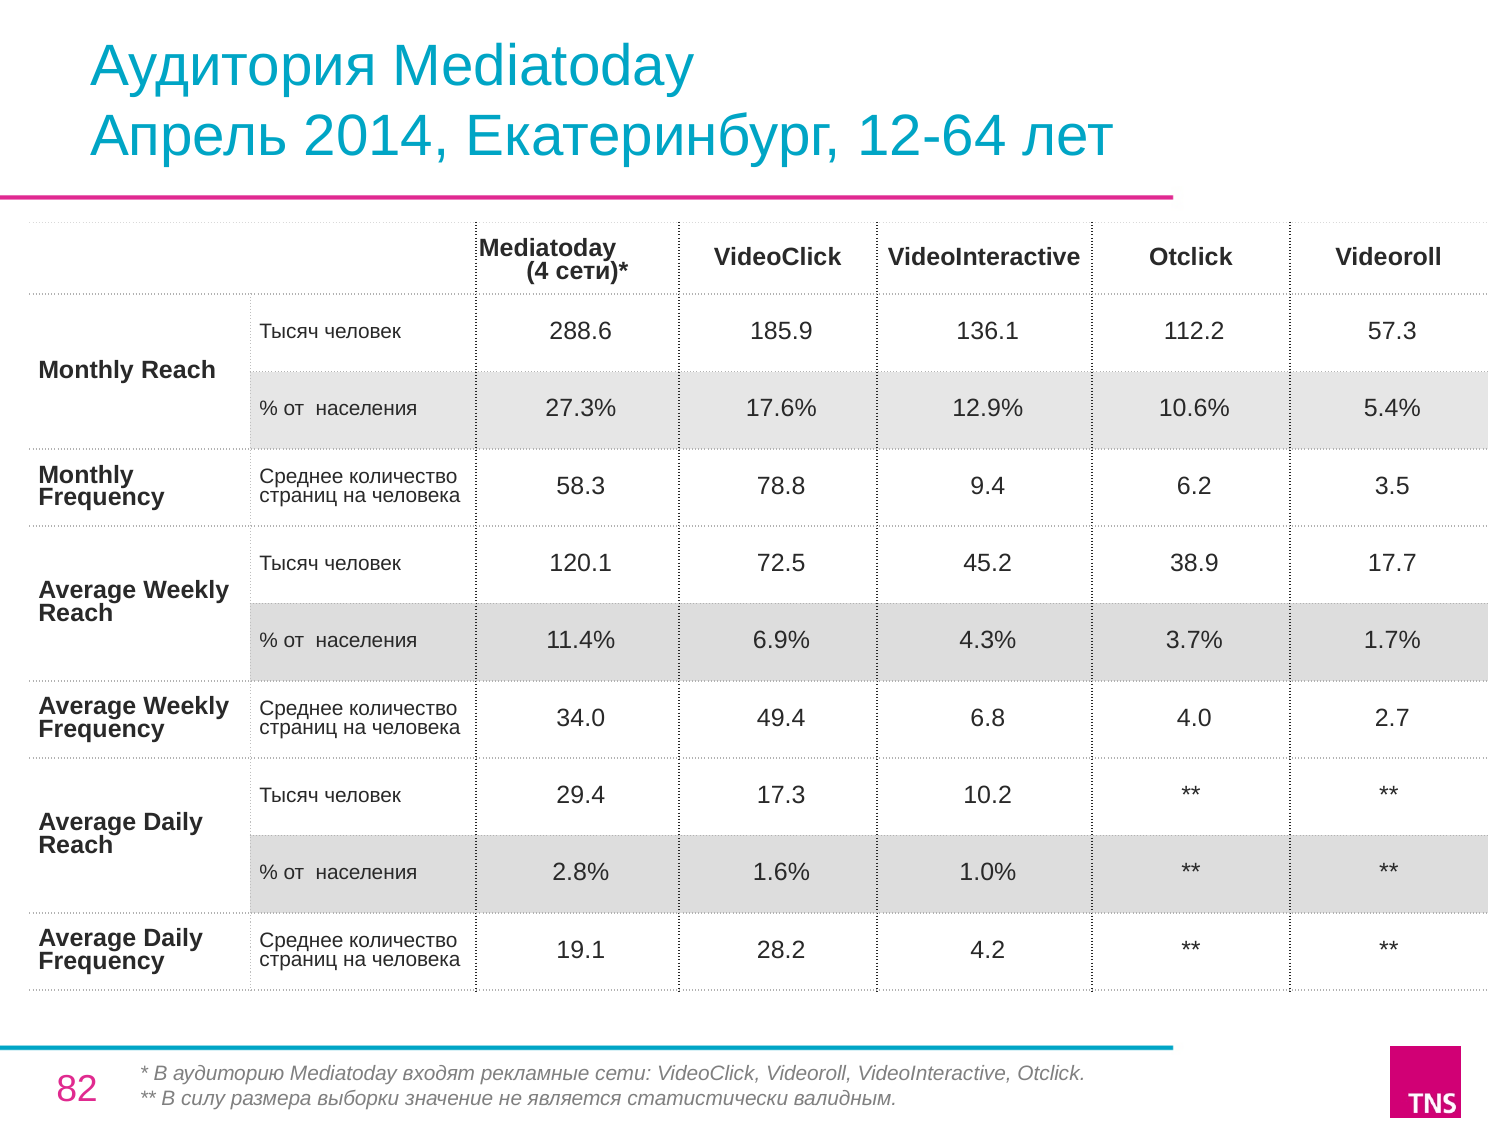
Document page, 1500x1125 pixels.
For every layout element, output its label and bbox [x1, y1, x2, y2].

table_header [29, 223, 1488, 294]
title [74, 8, 1476, 187]
table_cell [29, 294, 1488, 990]
slide_number [40, 1055, 392, 1125]
picture [0, 0, 1500, 1125]
text_box [124, 1052, 1463, 1117]
